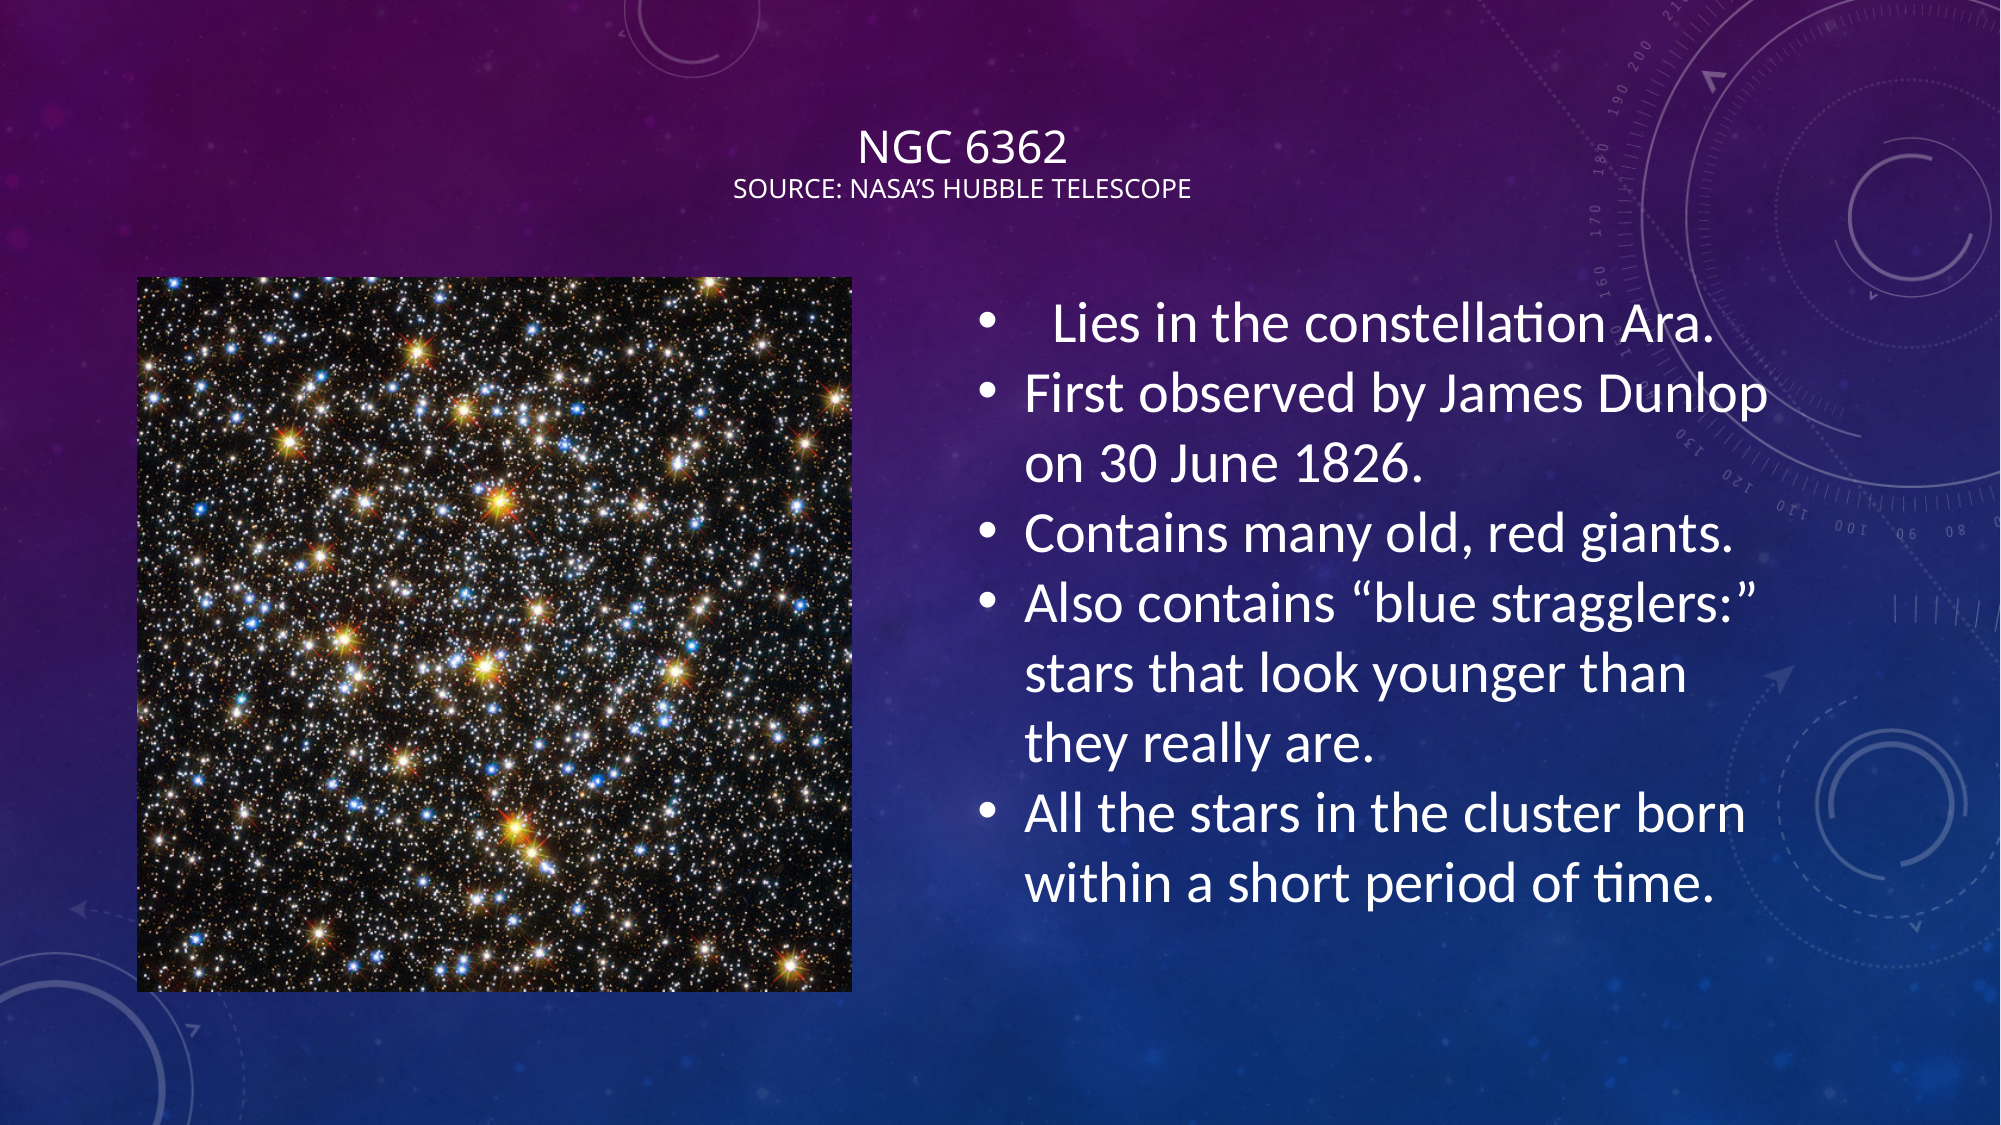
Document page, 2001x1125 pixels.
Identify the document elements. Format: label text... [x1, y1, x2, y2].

title NGC 6362 Source: NASA’s Hubble Telescope [131, 110, 1794, 261]
picture [0, 0, 2001, 1125]
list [137, 277, 852, 992]
text_box Lies in the constellation Ara. First observed by James Dunlop on 30 June 1826. Contains many old, red giants. Also contains “blue stragglers:” stars that look younger than they really are. All the stars in the cluster born within a short period of time. [962, 277, 1821, 972]
